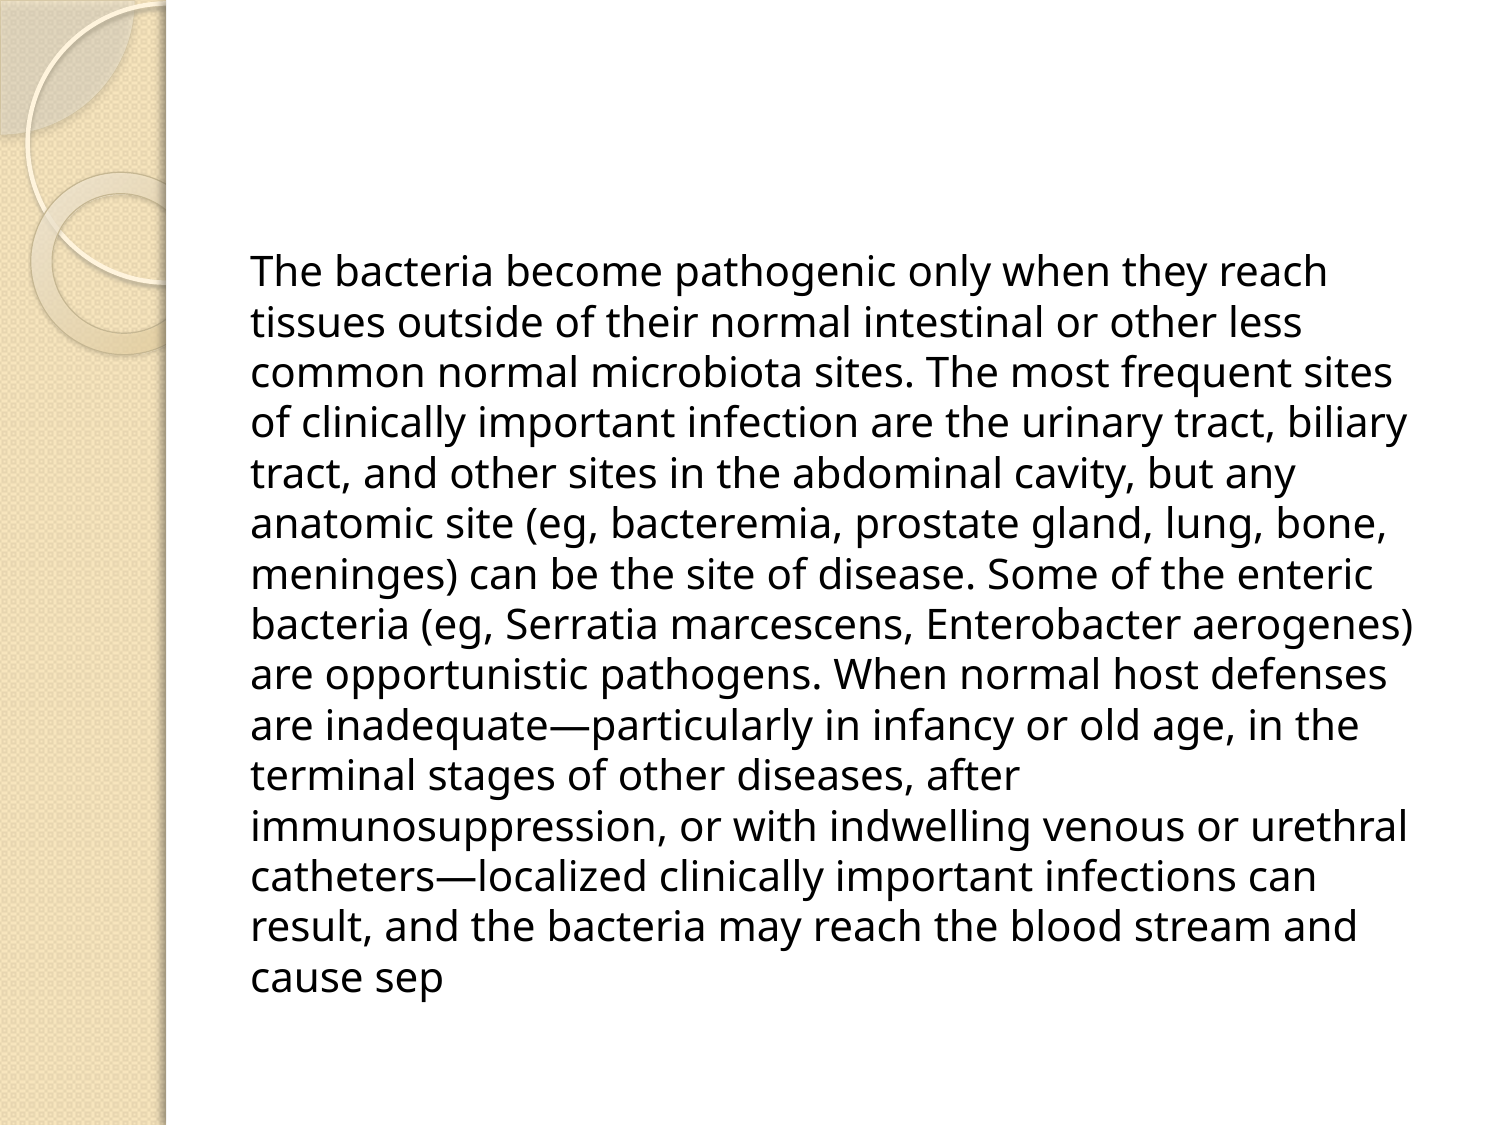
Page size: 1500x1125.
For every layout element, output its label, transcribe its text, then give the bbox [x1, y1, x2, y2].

list The bacteria become pathogenic only when they reach tissues outside of their normal intestinal or other less common normal microbiota sites. The most frequent sites of clinically important infection are the urinary tract, biliary tract, and other sites in the abdominal cavity, but any anatomic site (eg, bacteremia, prostate gland, lung, bone, meninges) can be the site of disease. Some of the enteric bacteria (eg, Serratia marcescens, Enterobacter aerogenes) are opportunistic pathogens. When normal host defenses are inadequate—particularly in infancy or old age, in the terminal stages of other diseases, after immunosuppression, or with indwelling venous or urethral catheters—localized clinically important infections can result, and the bacteria may reach the blood stream and cause sep [235, 237, 1466, 1025]
